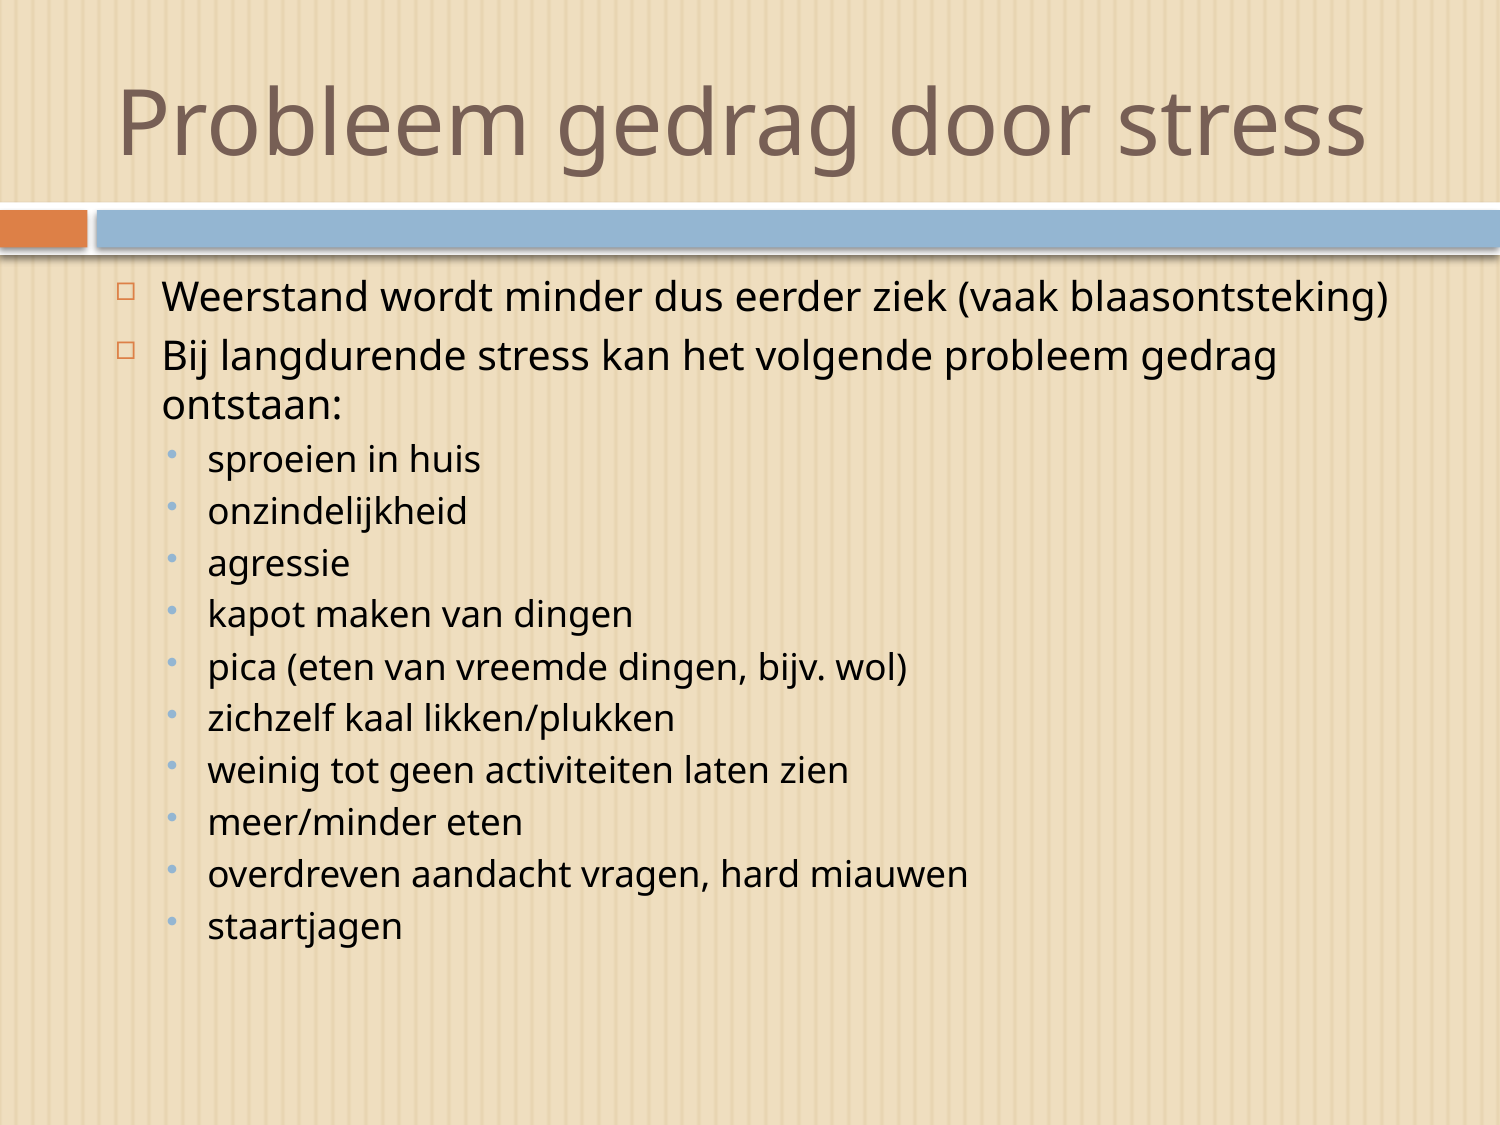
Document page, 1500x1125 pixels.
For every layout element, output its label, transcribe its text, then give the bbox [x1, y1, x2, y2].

list Weerstand wordt minder dus eerder ziek (vaak blaasontsteking) Bij langdurende stress kan het volgende probleem gedrag ontstaan: sproeien in huis onzindelijkheid agressie kapot maken van dingen pica (eten van vreemde dingen, bijv. wol) zichzelf kaal likken/plukken weinig tot geen activiteiten laten zien meer/minder eten overdreven aandacht vragen, hard miauwen staartjagen [100, 262, 1438, 1000]
title Probleem gedrag door stress [100, 37, 1438, 200]
